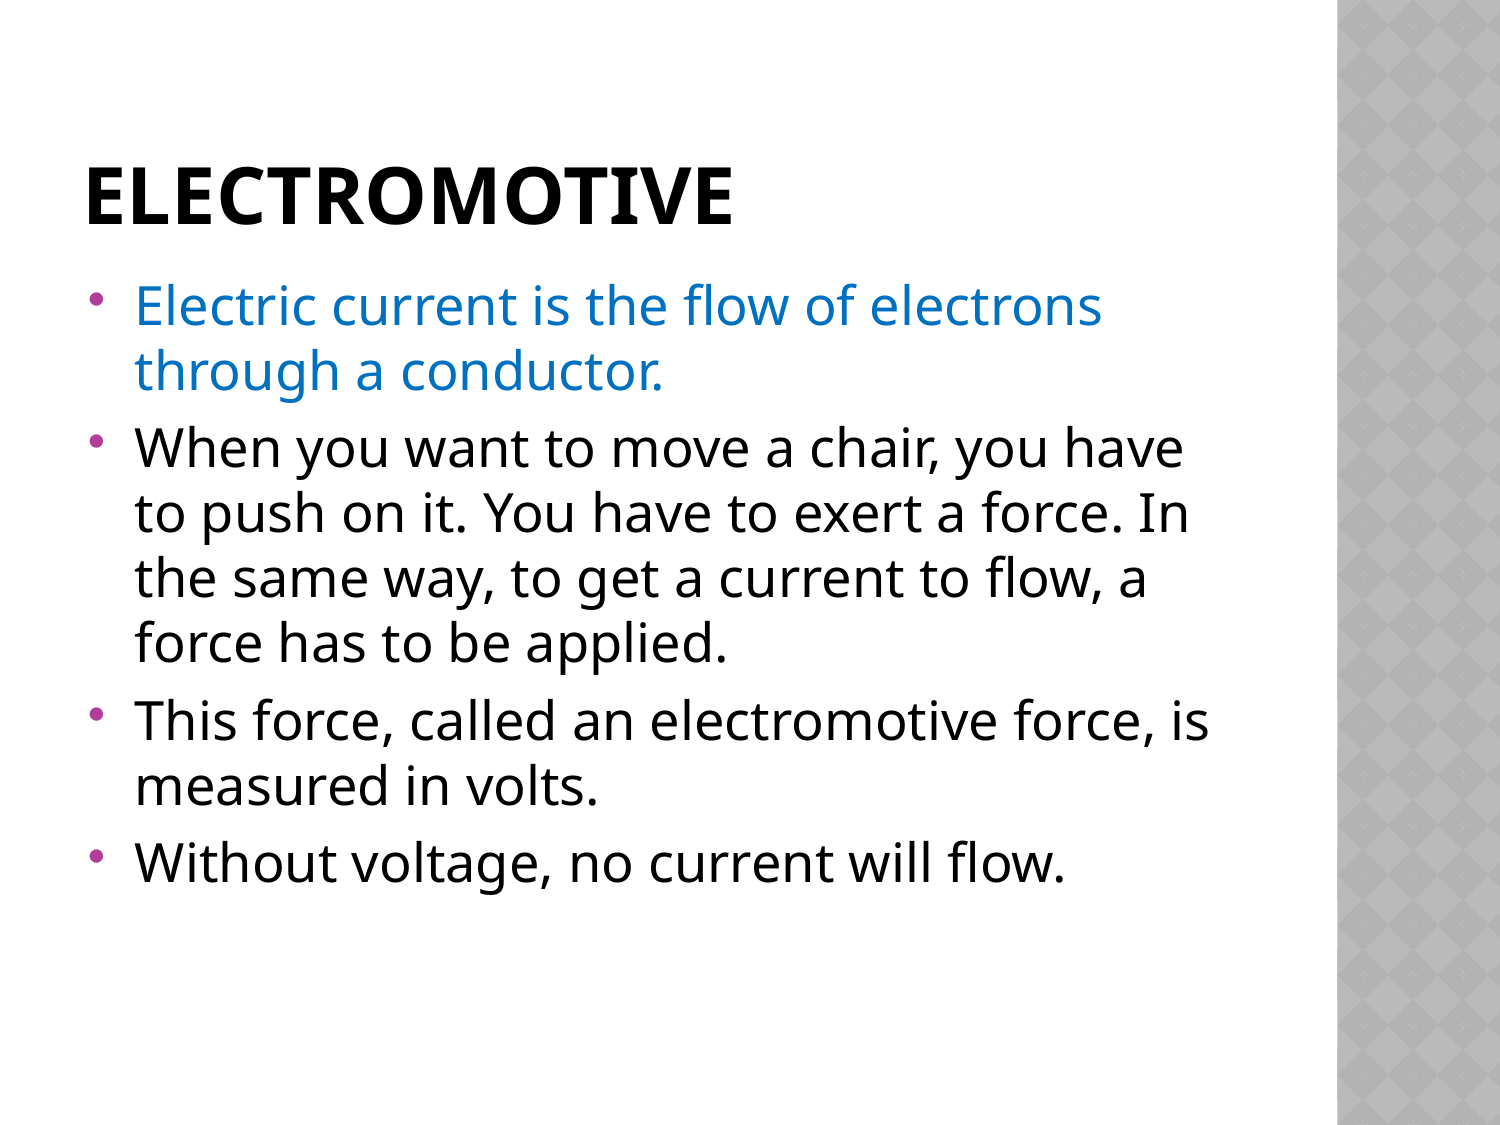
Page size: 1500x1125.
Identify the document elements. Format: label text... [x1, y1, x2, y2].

title electromotive [75, 52, 1263, 240]
list Electric current is the flow of electrons through a conductor. When you want to move a chair, you have to push on it. You have to exert a force. In the same way, to get a current to flow, a force has to be applied. This force, called an electromotive force, is measured in volts. Without voltage, no current will flow. [75, 264, 1263, 1059]
